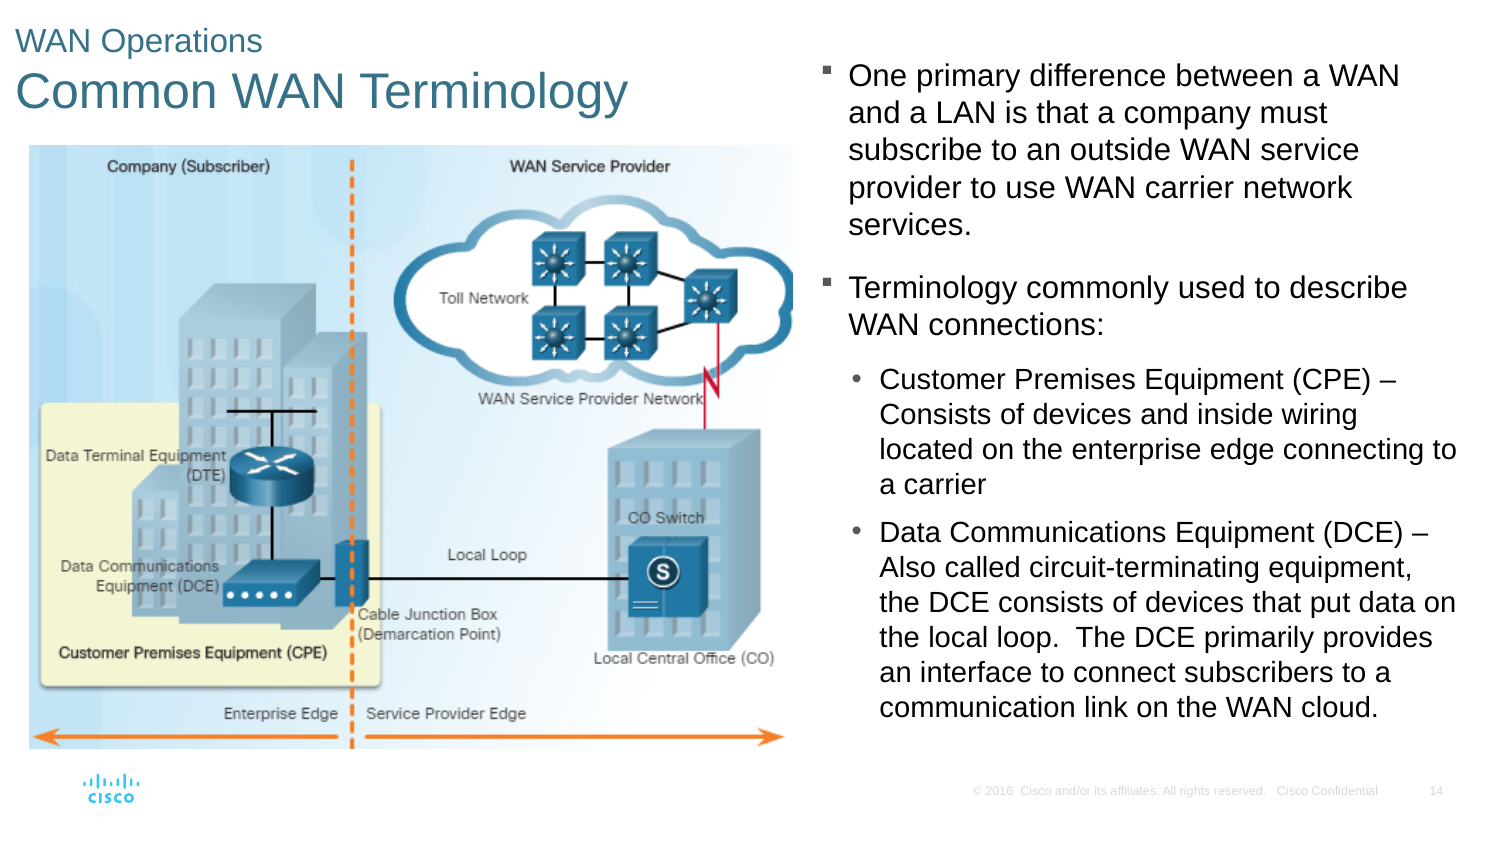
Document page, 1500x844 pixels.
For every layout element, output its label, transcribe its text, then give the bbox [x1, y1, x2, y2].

picture [29, 145, 794, 749]
list One primary difference between a WAN and a LAN is that a company must subscribe to an outside WAN service provider to use WAN carrier network services. Terminology commonly used to describe WAN connections: Customer Premises Equipment (CPE) –Consists of devices and inside wiring located on the enterprise edge connecting to a carrier Data Communications Equipment (DCE) – Also called circuit-terminating equipment, the DCE consists of devices that put data on the local loop. The DCE primarily provides an interface to connect subscribers to a communication link on the WAN cloud. [805, 47, 1491, 791]
title WAN Operations Common WAN Terminology [0, 6, 847, 131]
